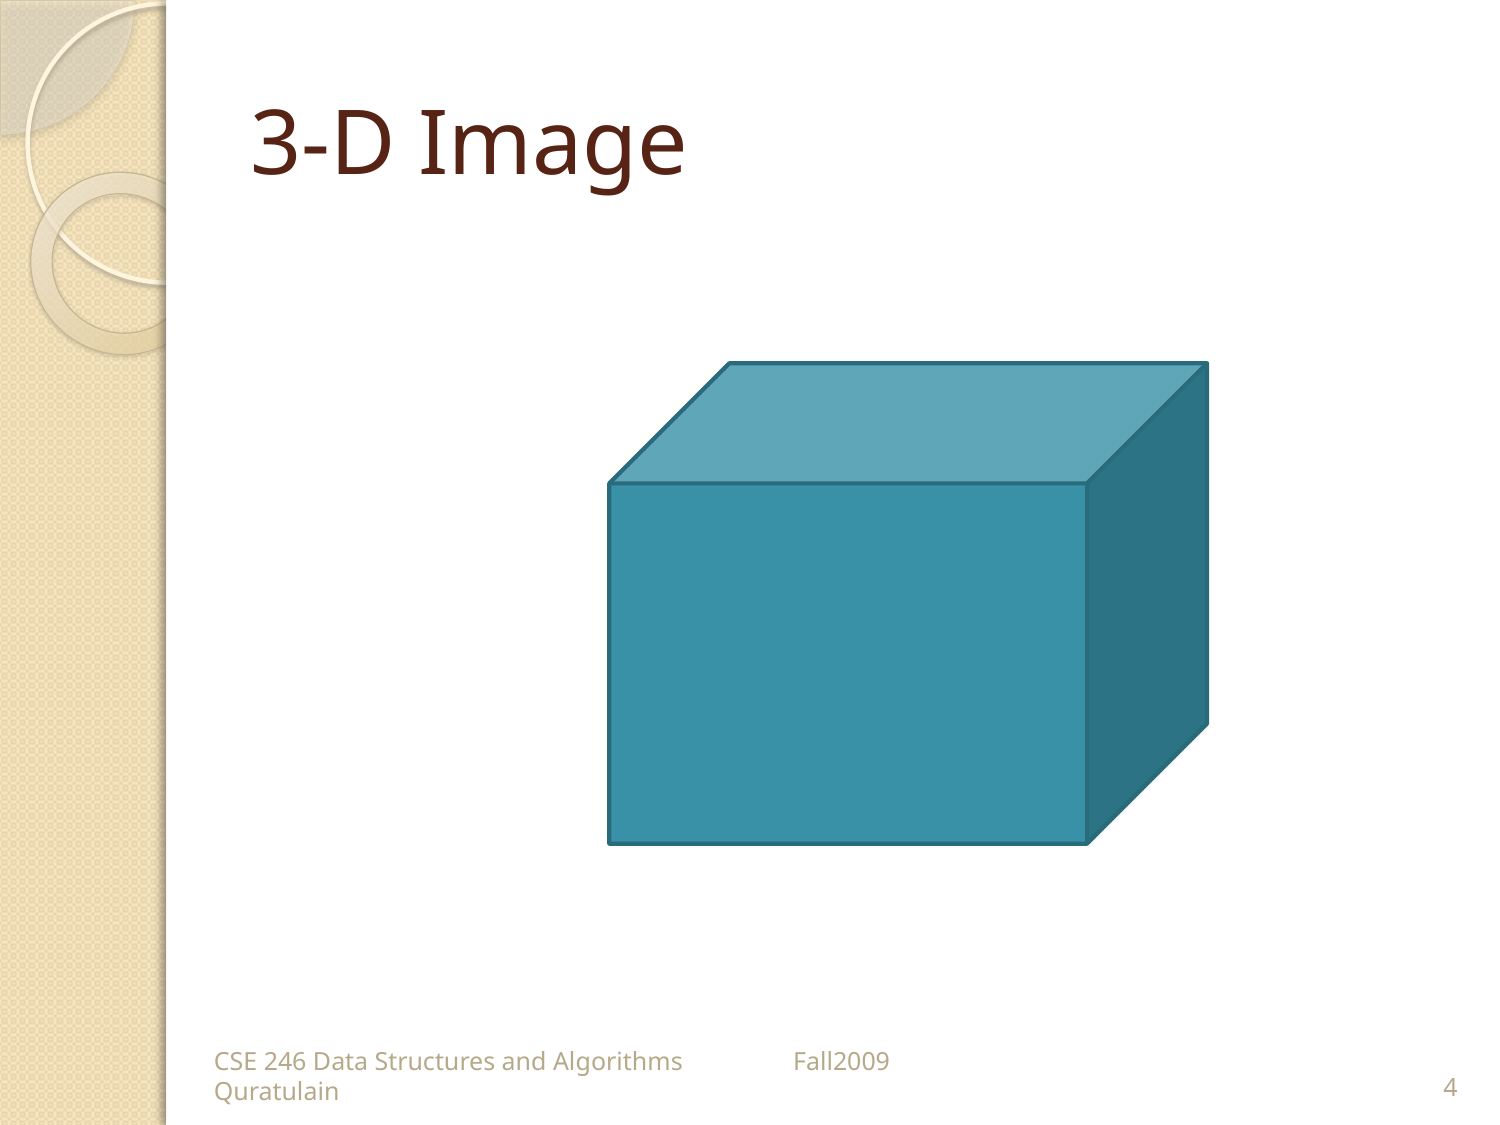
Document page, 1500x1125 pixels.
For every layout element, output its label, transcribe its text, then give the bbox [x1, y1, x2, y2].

title 3-D Image [235, 45, 1466, 233]
slide_number 4 [1413, 1034, 1488, 1113]
text_box [607, 361, 1210, 846]
footer CSE 246 Data Structures and Algorithms Fall2009 Quratulain [199, 1034, 1413, 1113]
